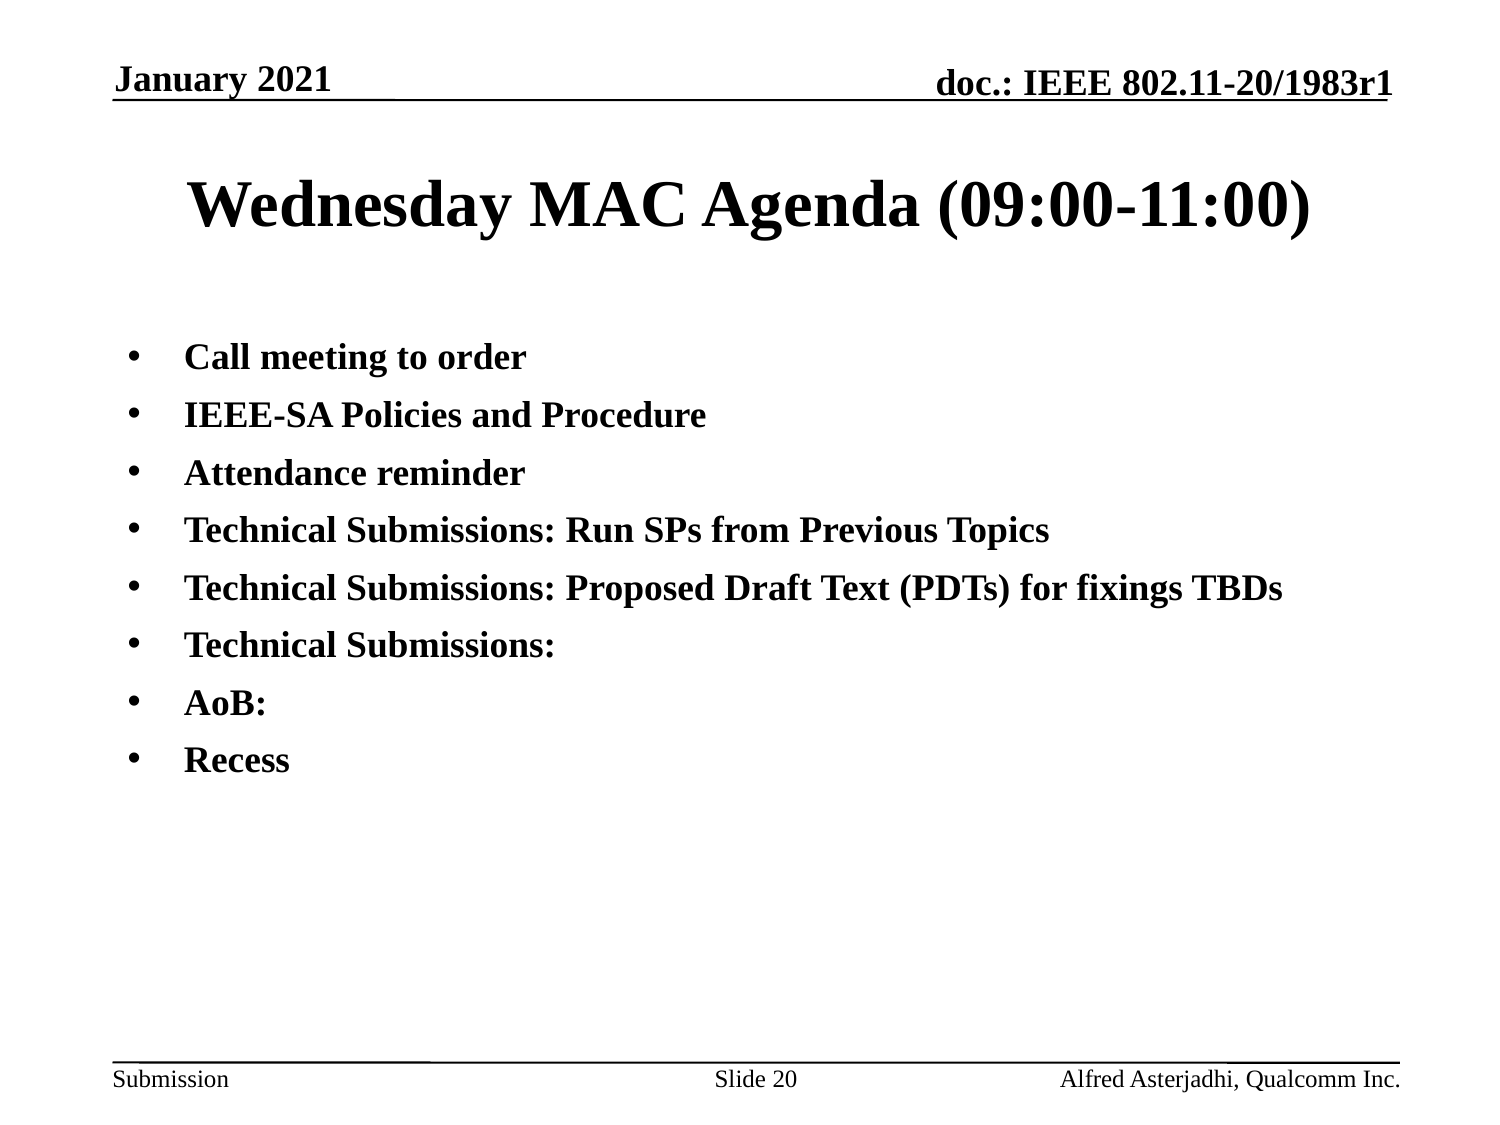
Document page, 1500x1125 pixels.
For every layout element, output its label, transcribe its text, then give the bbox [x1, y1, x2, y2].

footer Alfred Asterjadhi, Qualcomm Inc. [878, 1061, 1402, 1093]
slide_number Slide 20 [712, 1061, 800, 1123]
list Call meeting to order IEEE-SA Policies and Procedure Attendance reminder Technical Submissions: Run SPs from Previous Topics Technical Submissions: Proposed Draft Text (PDTs) for fixings TBDs Technical Submissions: AoB: Recess [112, 324, 1388, 1000]
title Wednesday MAC Agenda (09:00-11:00) [112, 112, 1388, 288]
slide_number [114, 54, 423, 100]
